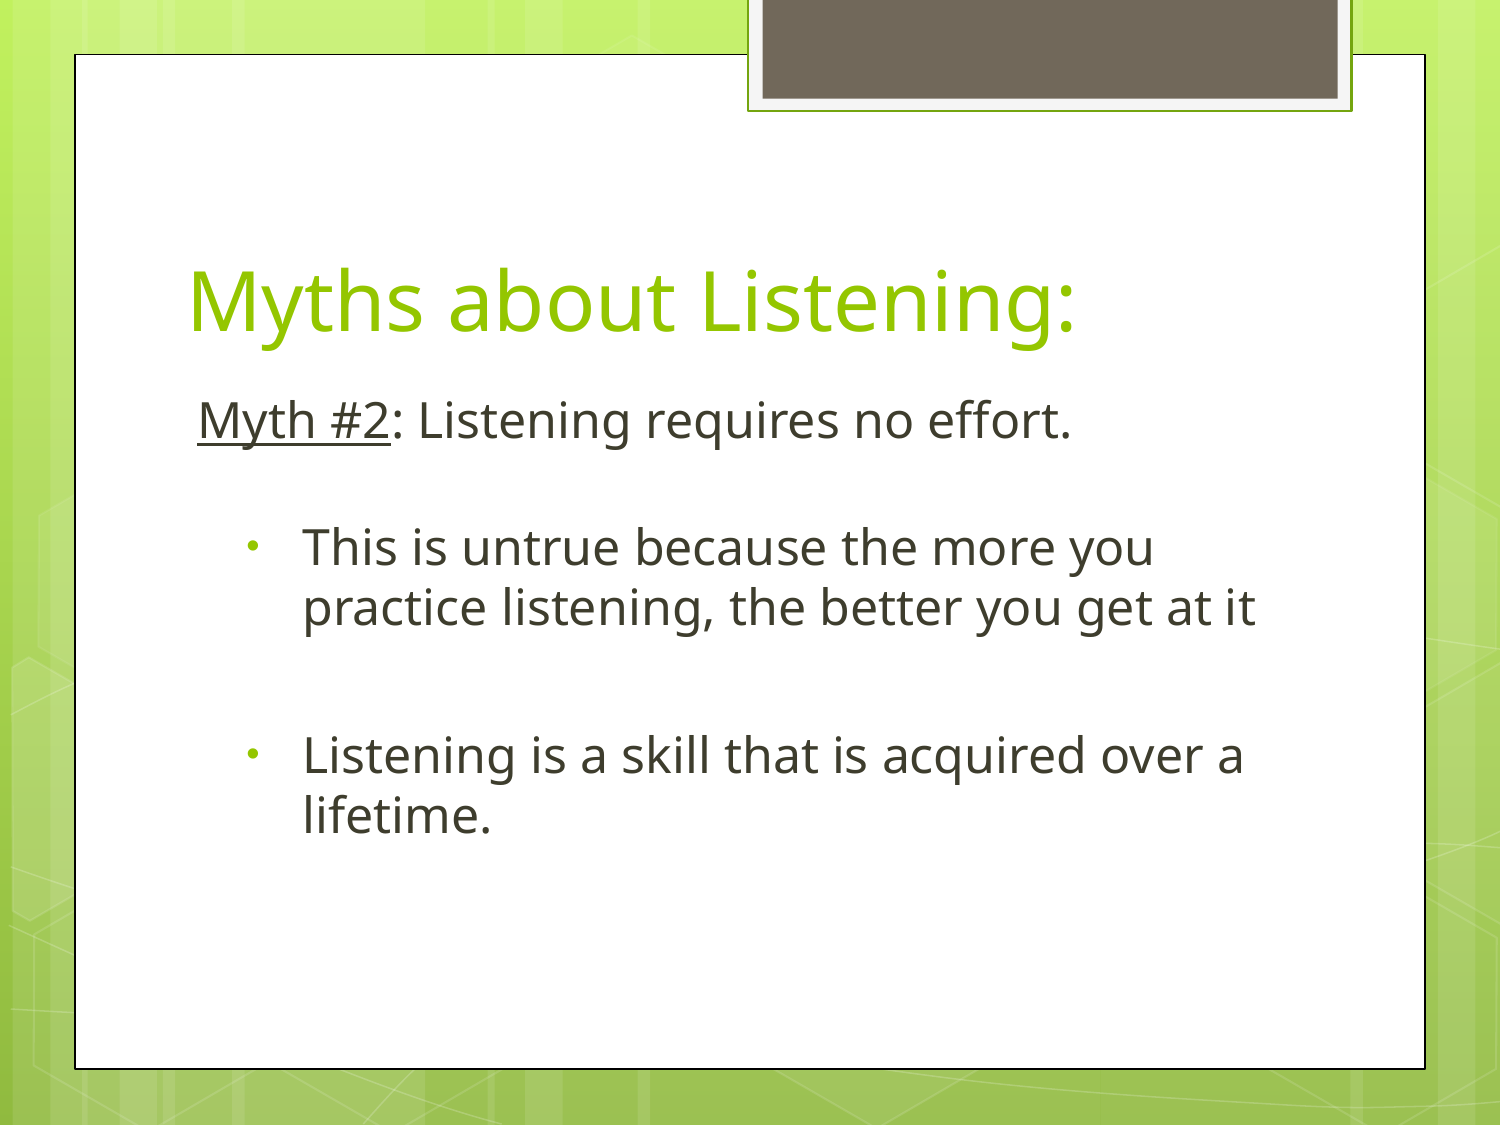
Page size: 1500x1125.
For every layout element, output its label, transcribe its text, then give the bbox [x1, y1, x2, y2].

list Myth #2: Listening requires no effort. This is untrue because the more you practice listening, the better you get at it Listening is a skill that is acquired over a lifetime. [171, 381, 1283, 957]
title Myths about Listening: [171, 168, 1324, 357]
